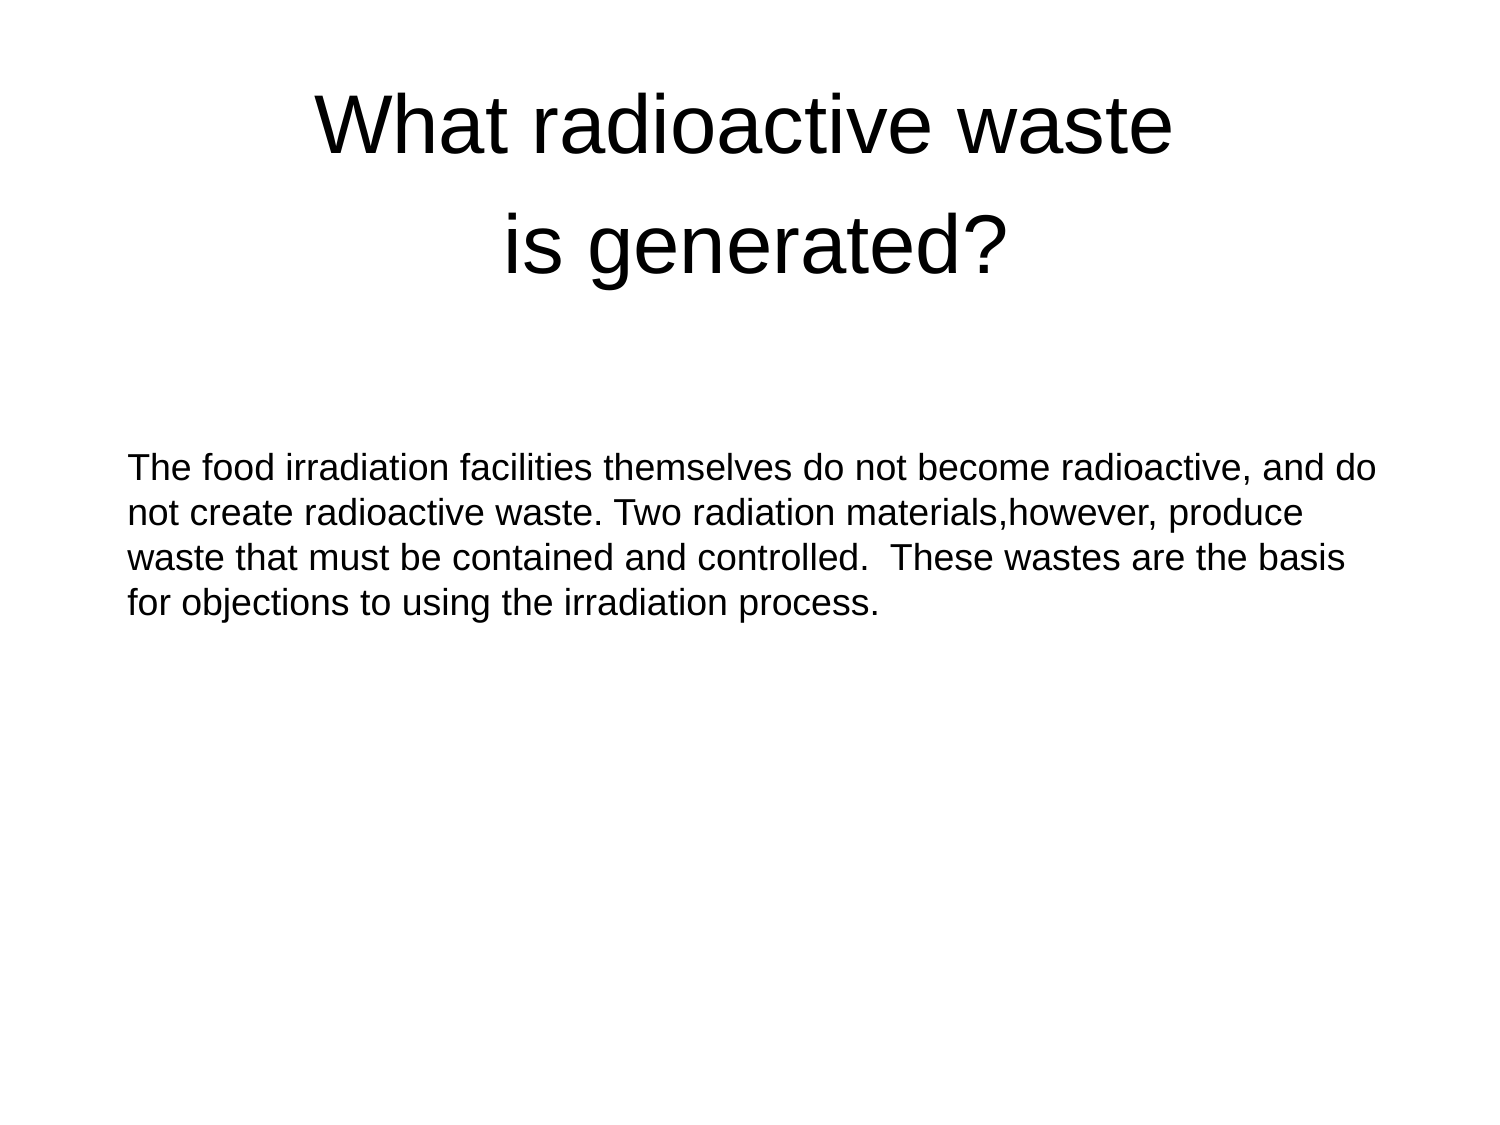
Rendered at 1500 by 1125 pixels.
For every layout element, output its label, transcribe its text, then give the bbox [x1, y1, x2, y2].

text_box What radioactive waste is generated? The food irradiation facilities themselves do not become radioactive, and do not create radioactive waste. Two radiation materials,however, produce waste that must be contained and controlled. These wastes are the basis for objections to using the irradiation process. [112, 62, 1400, 631]
